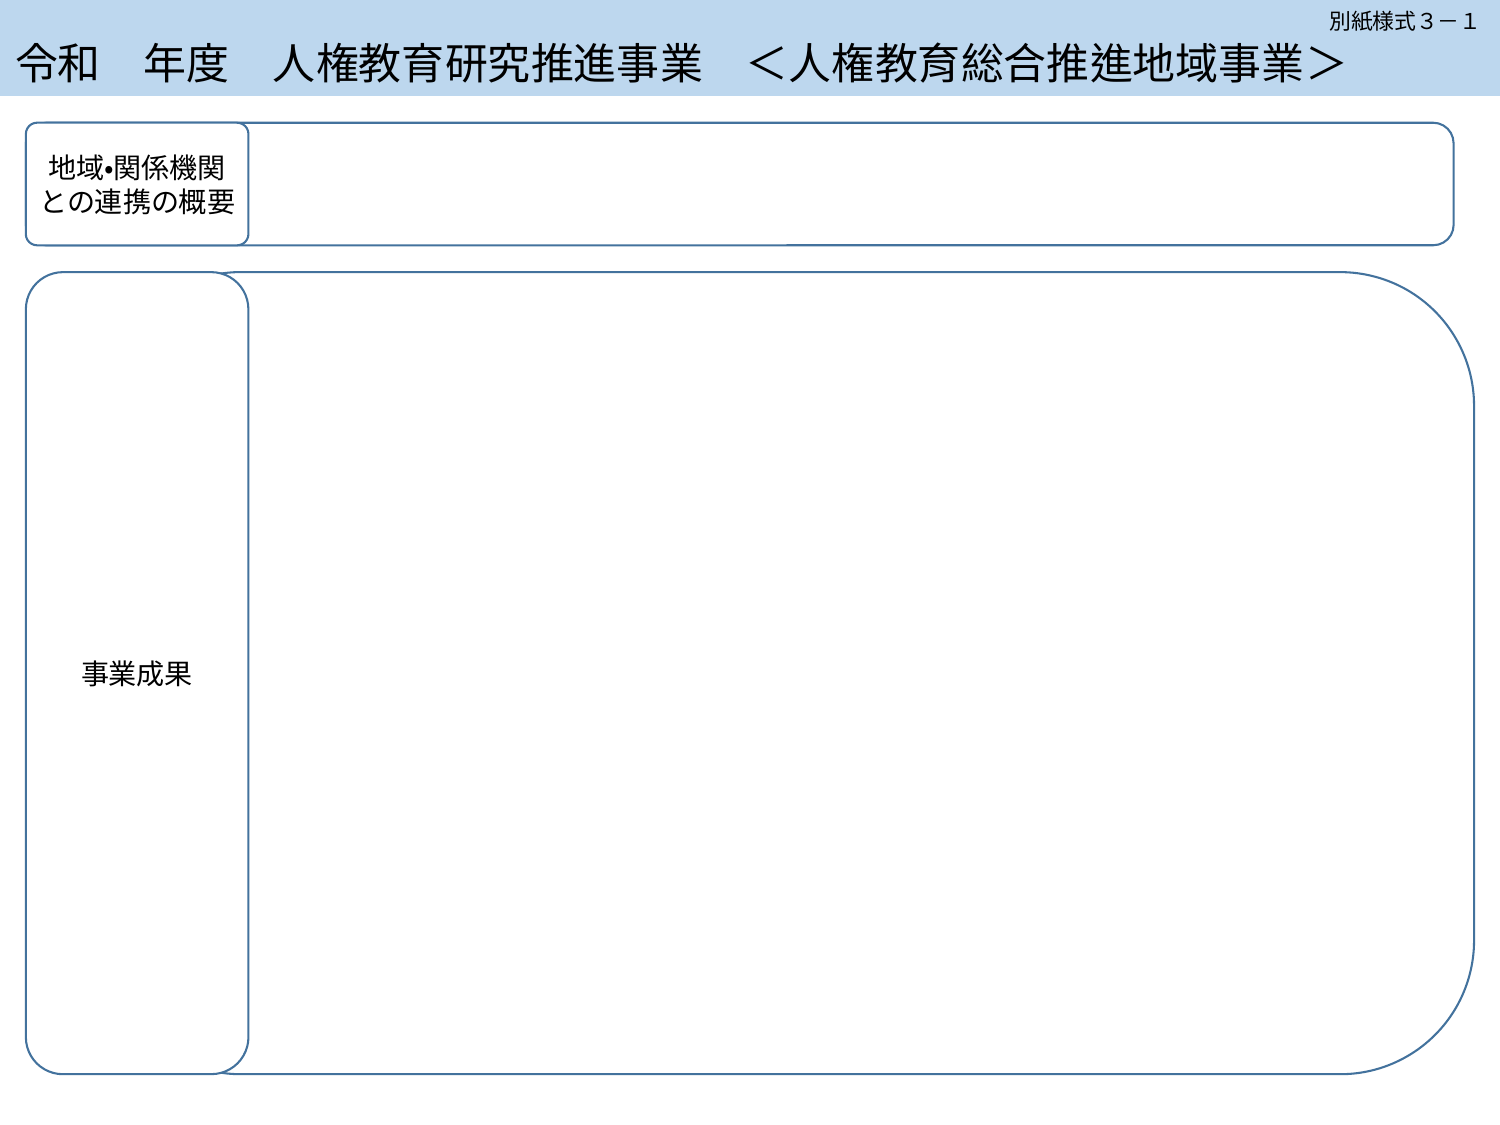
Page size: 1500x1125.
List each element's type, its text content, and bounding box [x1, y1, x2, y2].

text_box 別紙様式３－１ [1314, 0, 1500, 41]
text_box [222, 271, 1476, 1076]
title 令和 年度 人権教育研究推進事業 ＜人権教育総合推進地域事業＞ [0, 0, 1500, 96]
text_box 地域・関係機関との連携の概要 [24, 121, 250, 247]
text_box [240, 121, 1455, 247]
text_box 事業成果 [24, 271, 250, 1076]
